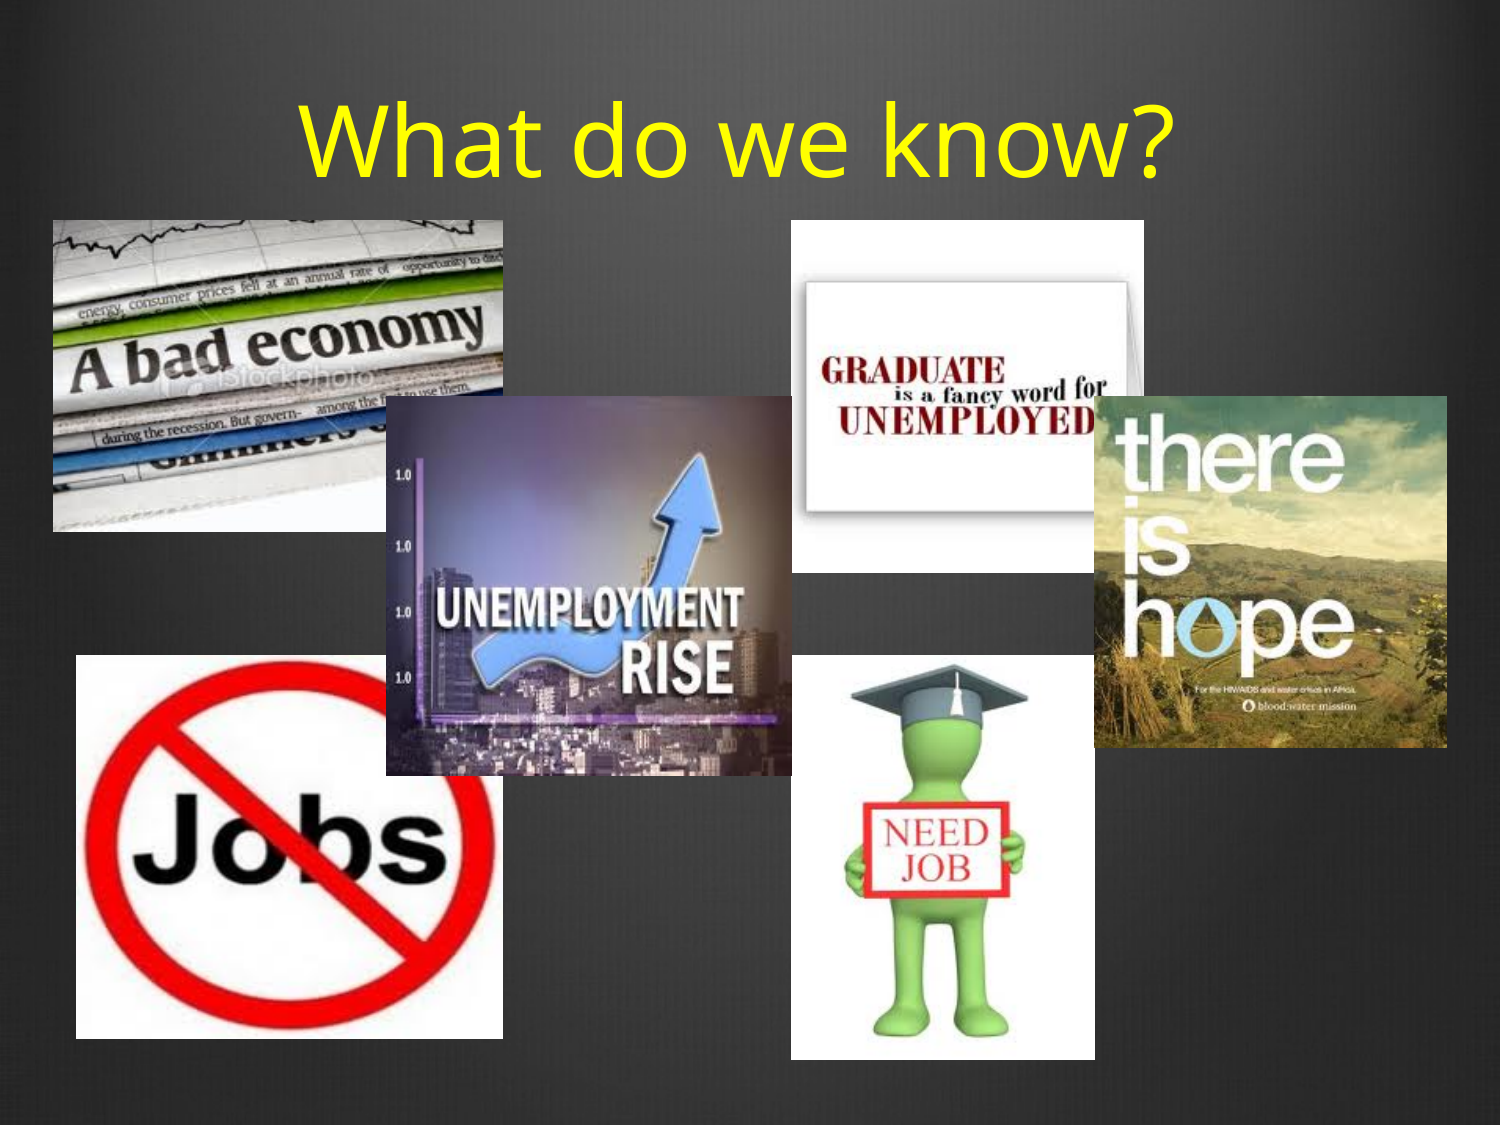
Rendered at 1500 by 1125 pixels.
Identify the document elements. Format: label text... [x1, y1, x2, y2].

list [53, 220, 503, 532]
title What do we know? [112, 19, 1388, 255]
picture [75, 220, 1447, 1060]
